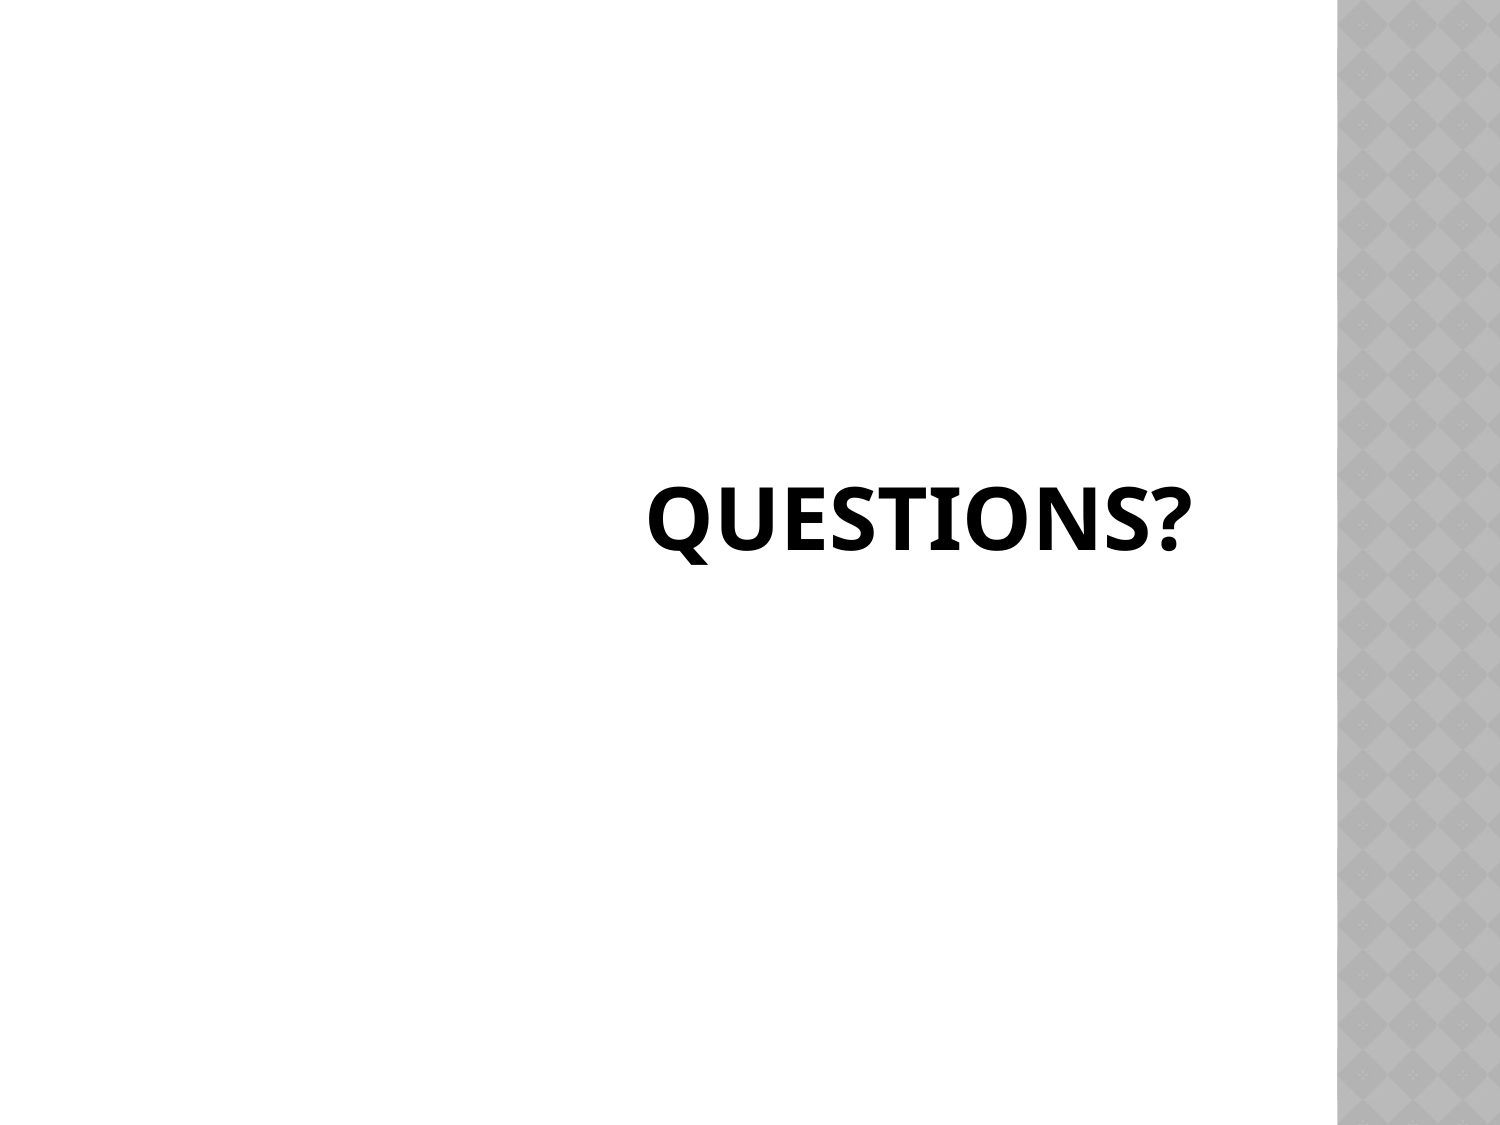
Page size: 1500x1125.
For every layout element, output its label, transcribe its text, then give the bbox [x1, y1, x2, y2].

title Questions? [174, 462, 1202, 687]
